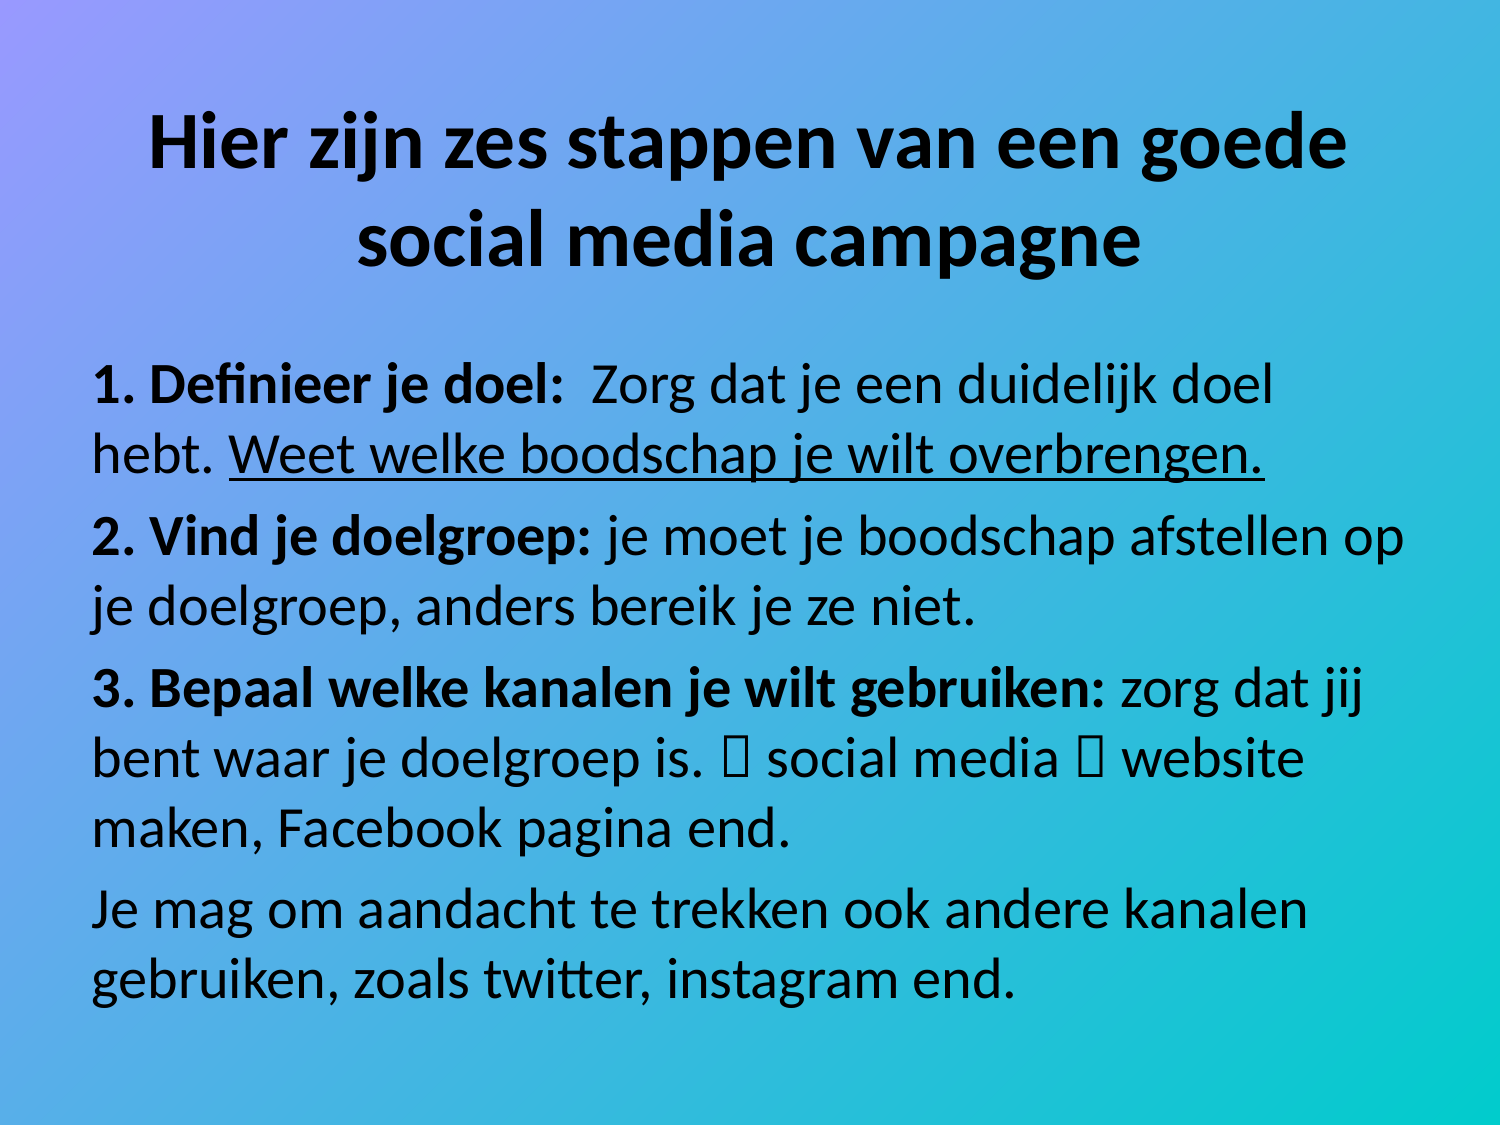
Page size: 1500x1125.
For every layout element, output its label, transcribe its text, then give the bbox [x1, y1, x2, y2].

list 1. Definieer je doel: Zorg dat je een duidelijk doel hebt. Weet welke boodschap je wilt overbrengen. 2. Vind je doelgroep: je moet je boodschap afstellen op je doelgroep, anders bereik je ze niet. 3. Bepaal welke kanalen je wilt gebruiken: zorg dat jij bent waar je doelgroep is.  social media  website maken, Facebook pagina end. Je mag om aandacht te trekken ook andere kanalen gebruiken, zoals twitter, instagram end. [76, 338, 1427, 1106]
title Hier zijn zes stappen van een goede social media campagne [75, 78, 1425, 291]
